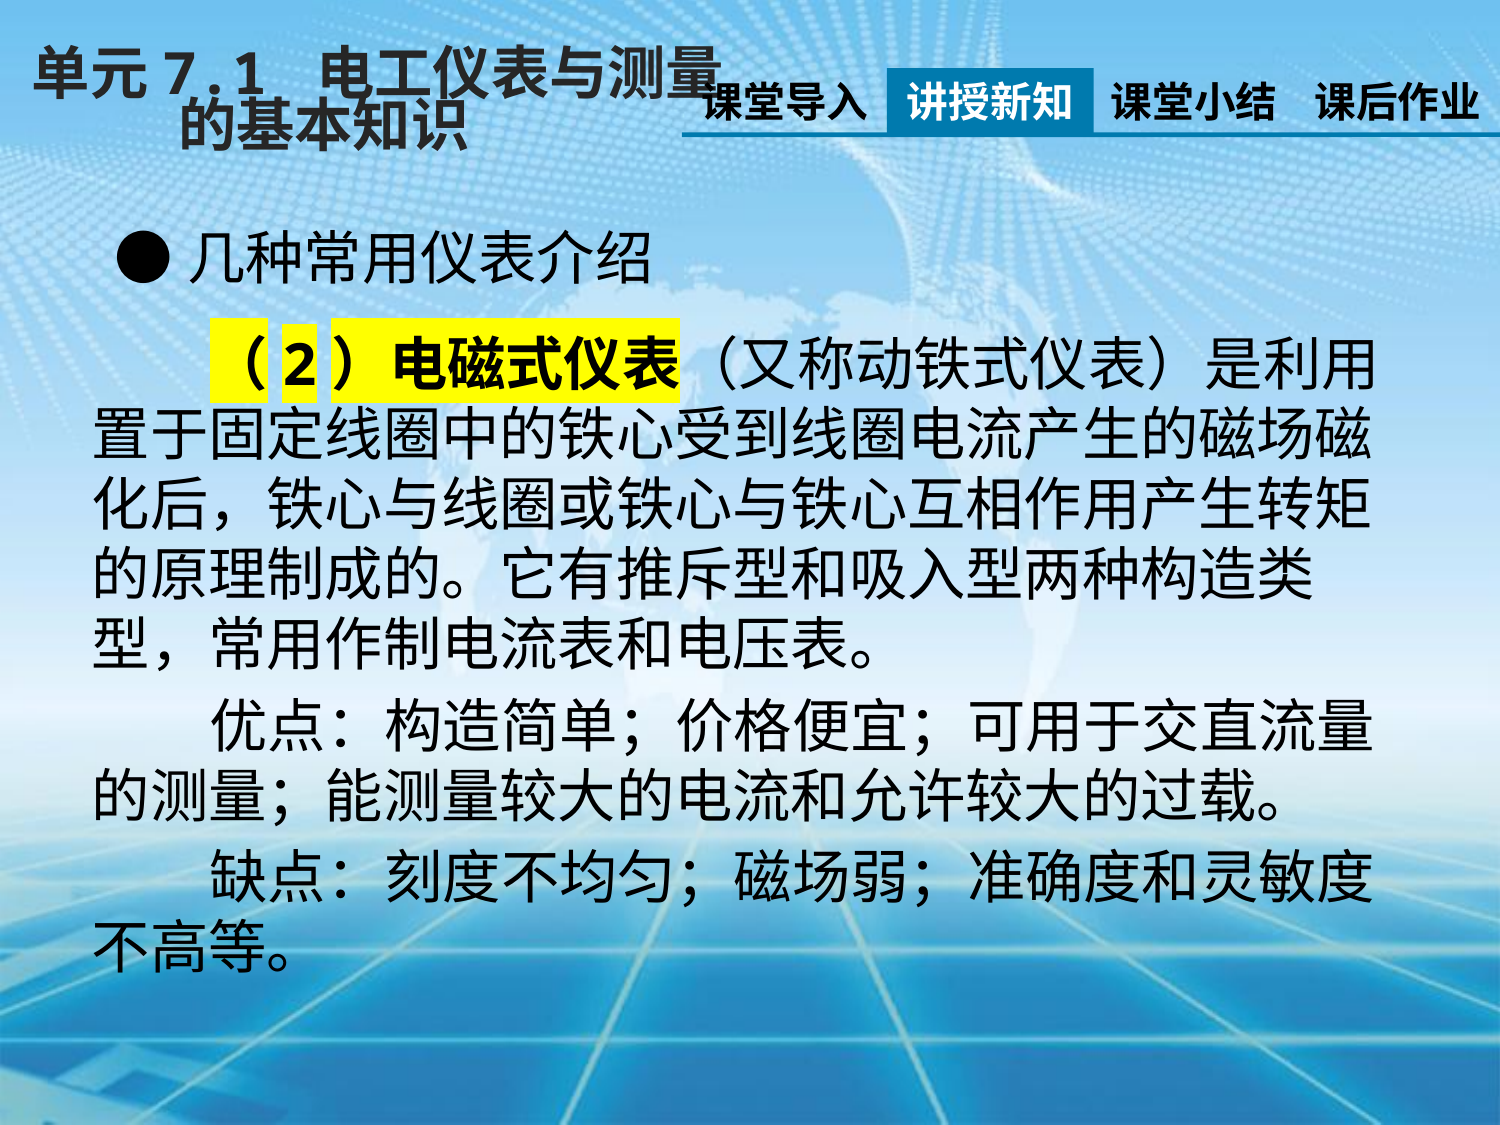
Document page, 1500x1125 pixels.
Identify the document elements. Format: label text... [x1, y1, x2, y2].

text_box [16, 46, 1500, 168]
picture [0, 0, 1500, 1125]
text_box ●几种常用仪表介绍 [100, 214, 851, 299]
text_box （2）电磁式仪表（又称动铁式仪表）是利用置于固定线圈中的铁心受到线圈电流产生的磁场磁化后，铁心与线圈或铁心与铁心互相作用产生转矩的原理制成的。它有推斥型和吸入型两种构造类型，常用作制电流表和电压表。 优点：构造简单；价格便宜；可用于交直流量的测量；能测量较大的电流和允许较大的过载。 缺点：刻度不均匀；磁场弱；准确度和灵敏度不高等。 [76, 319, 1427, 1041]
